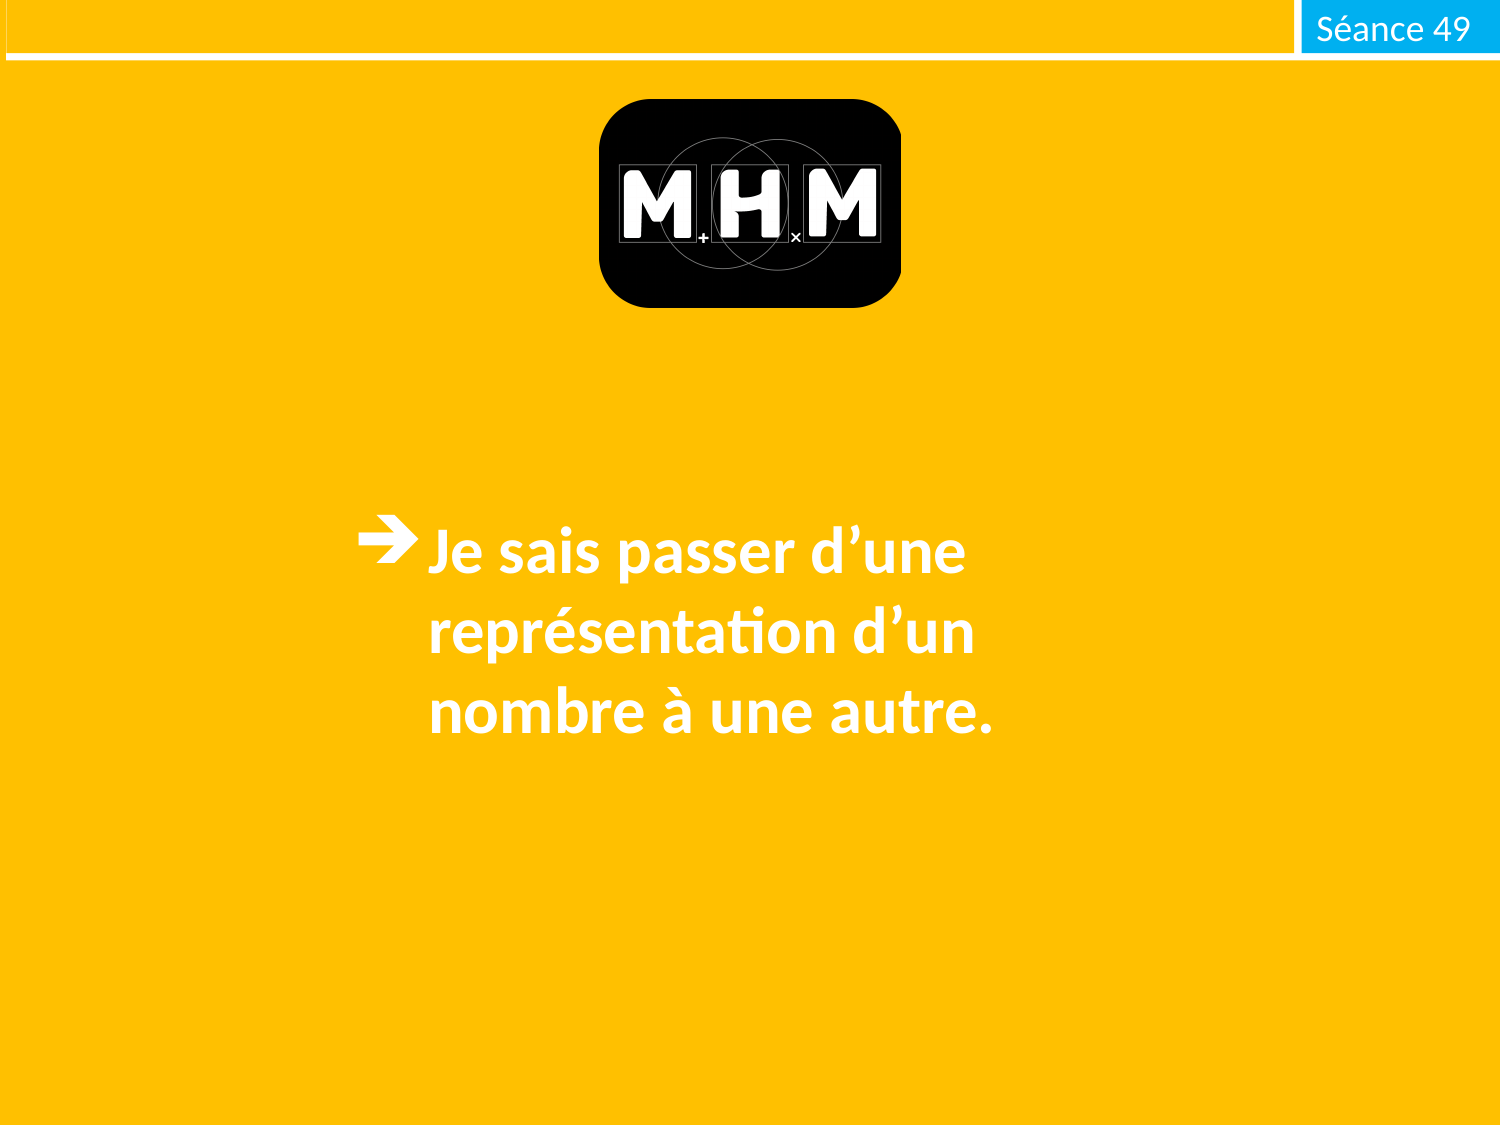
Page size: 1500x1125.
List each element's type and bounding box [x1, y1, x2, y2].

text_box [0, 60, 1500, 1125]
